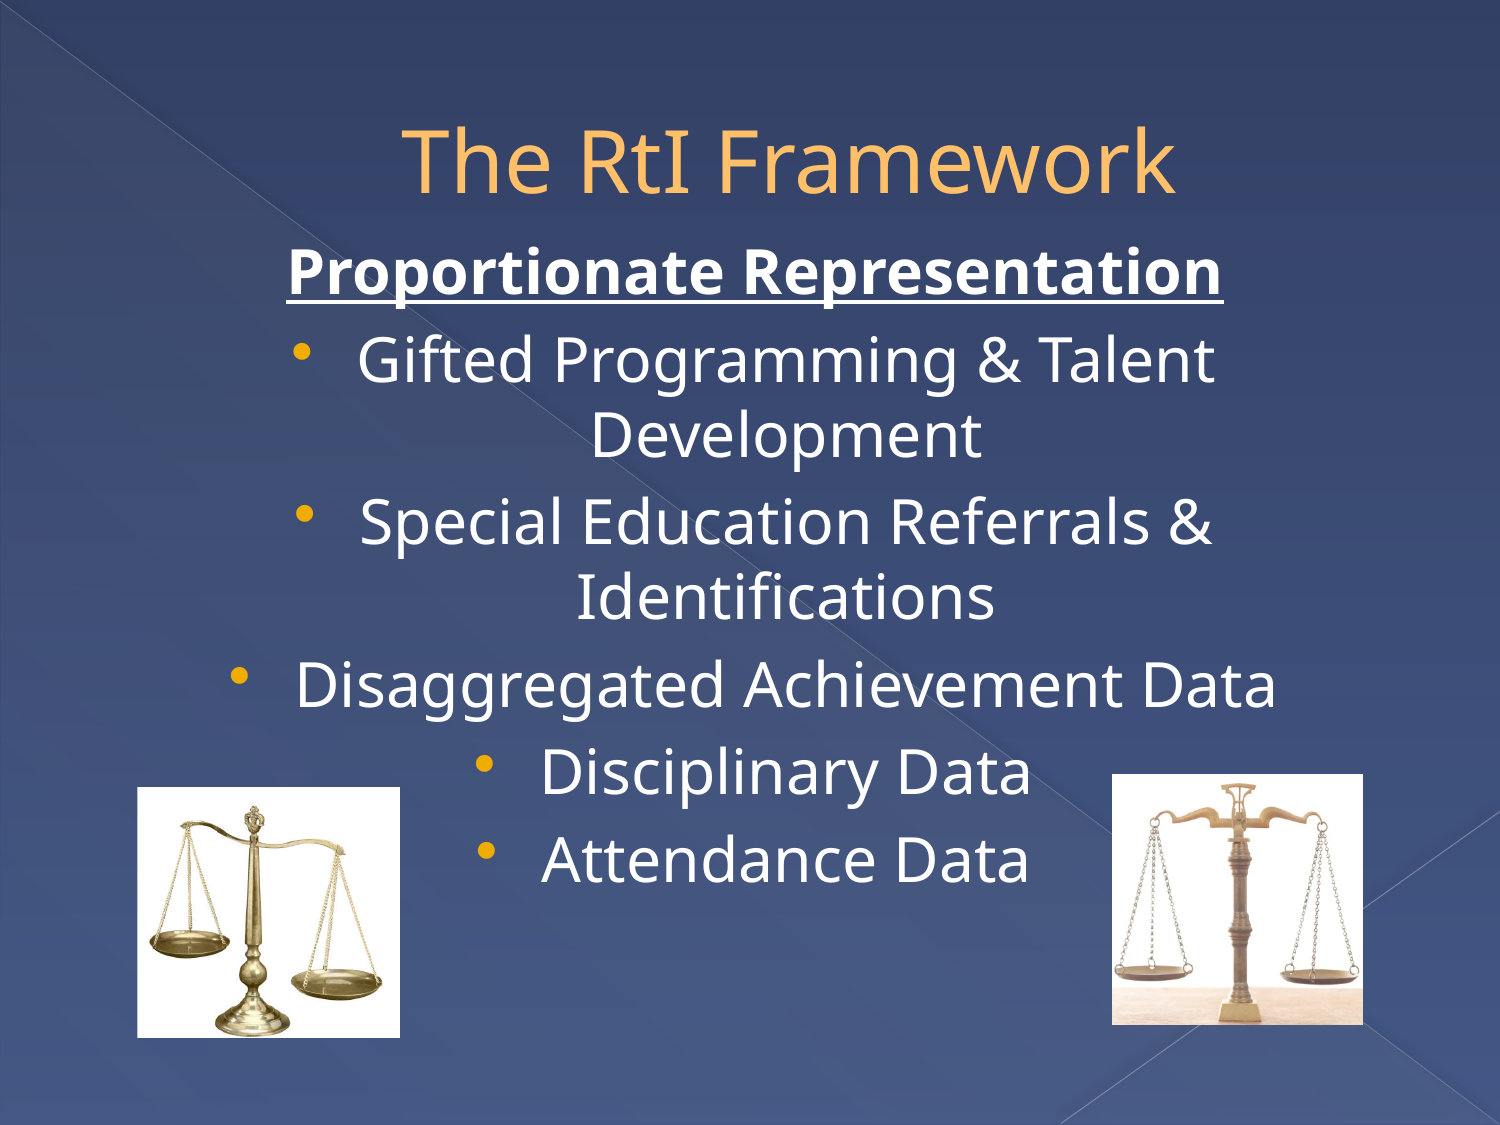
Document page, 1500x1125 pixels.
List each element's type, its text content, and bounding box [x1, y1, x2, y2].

list Proportionate Representation Gifted Programming & Talent Development Special Education Referrals & Identifications Disaggregated Achievement Data Disciplinary Data Attendance Data [75, 224, 1425, 1059]
picture [1112, 774, 1363, 1026]
title The RtI Framework [75, 43, 1425, 224]
picture [137, 787, 401, 1038]
